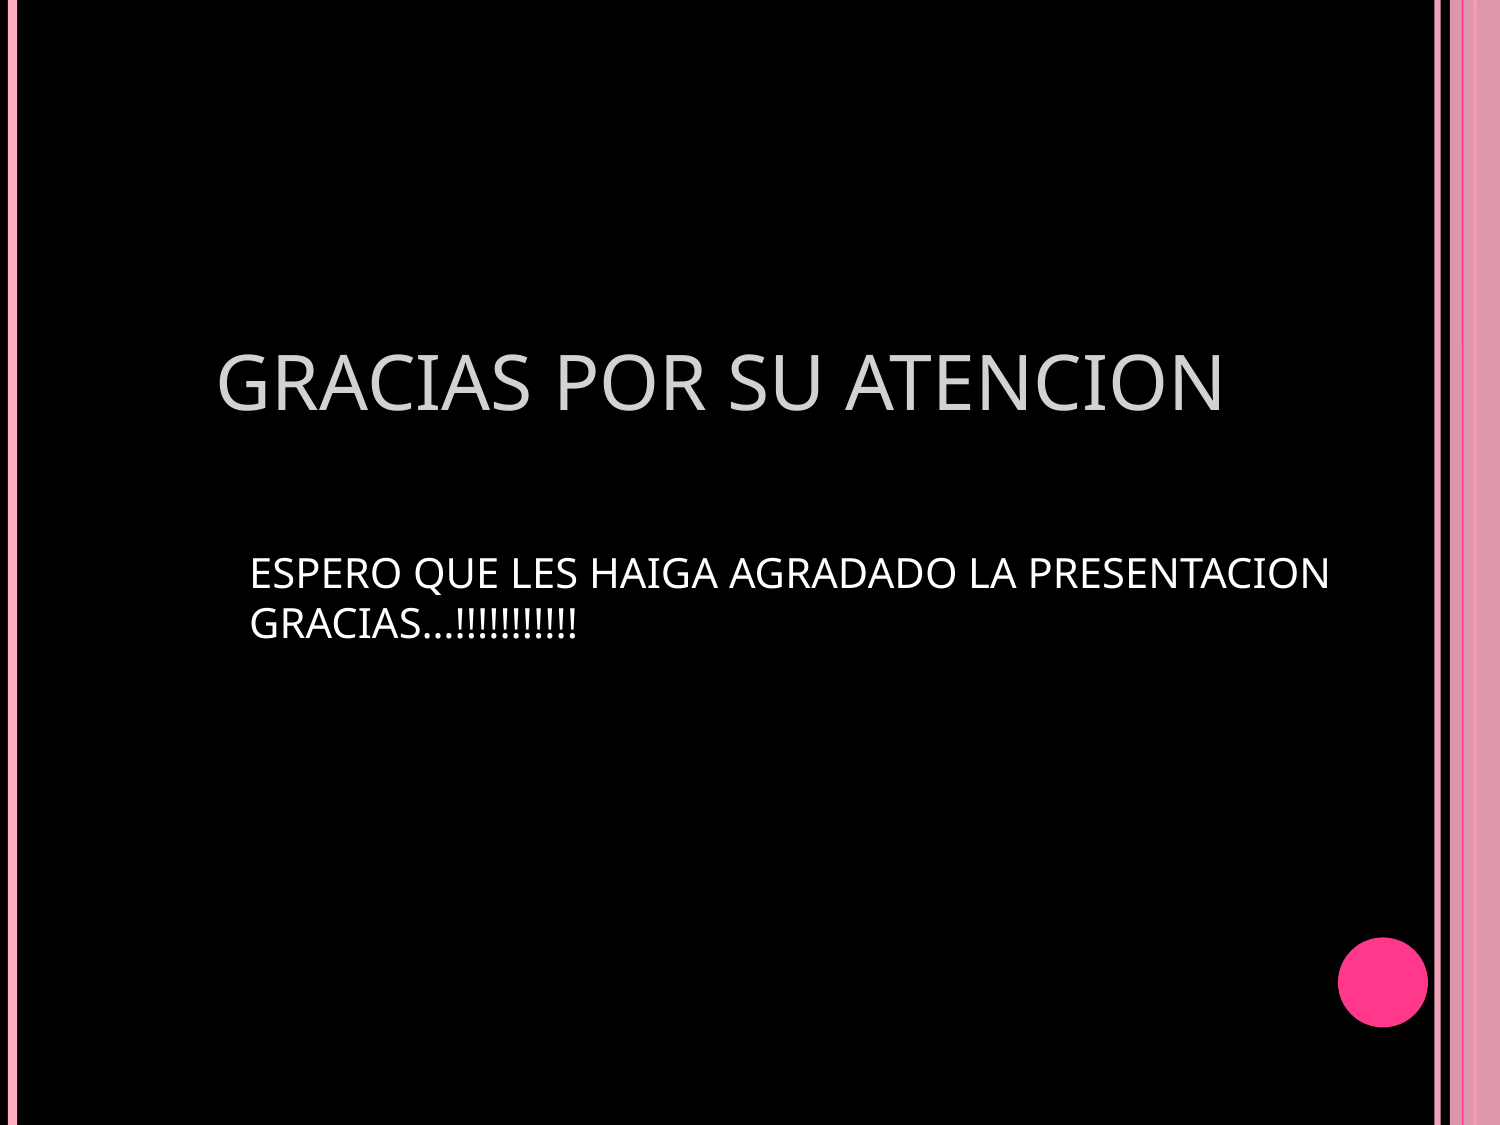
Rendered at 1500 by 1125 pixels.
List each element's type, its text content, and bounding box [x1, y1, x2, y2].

title GRACIAS POR SU ATENCION [187, 246, 1256, 434]
text_box ESPERO QUE LES HAIGA AGRADADO LA PRESENTACION GRACIAS…!!!!!!!!!!! [234, 538, 1430, 654]
